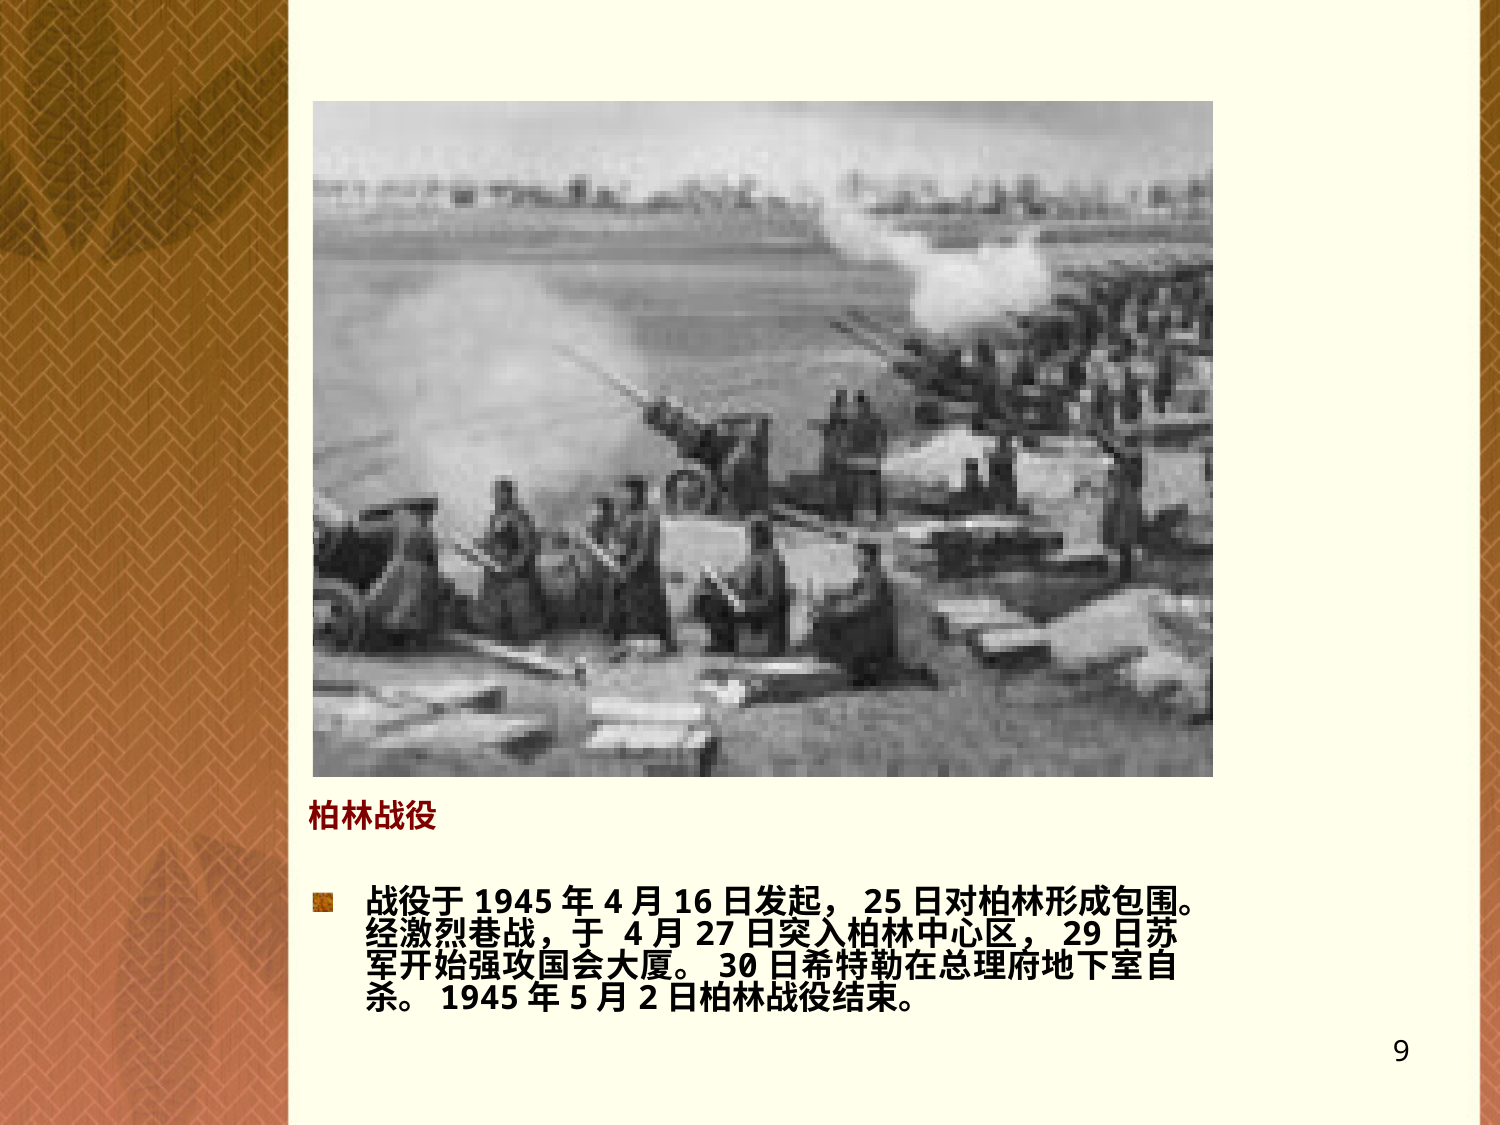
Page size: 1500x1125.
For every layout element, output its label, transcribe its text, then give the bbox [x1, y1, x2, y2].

picture [0, 0, 1500, 1125]
title 柏林战役 [293, 787, 1194, 880]
list 战役于1945年4月16日发起，25日对柏林形成包围。经激烈巷战，于 4月27日突入柏林中心区，29日苏军开始强攻国会大厦。30日希特勒在总理府地下室自杀。1945年5月2日柏林战役结束。 [293, 880, 1194, 1013]
slide_number 8 [1074, 1024, 1425, 1103]
